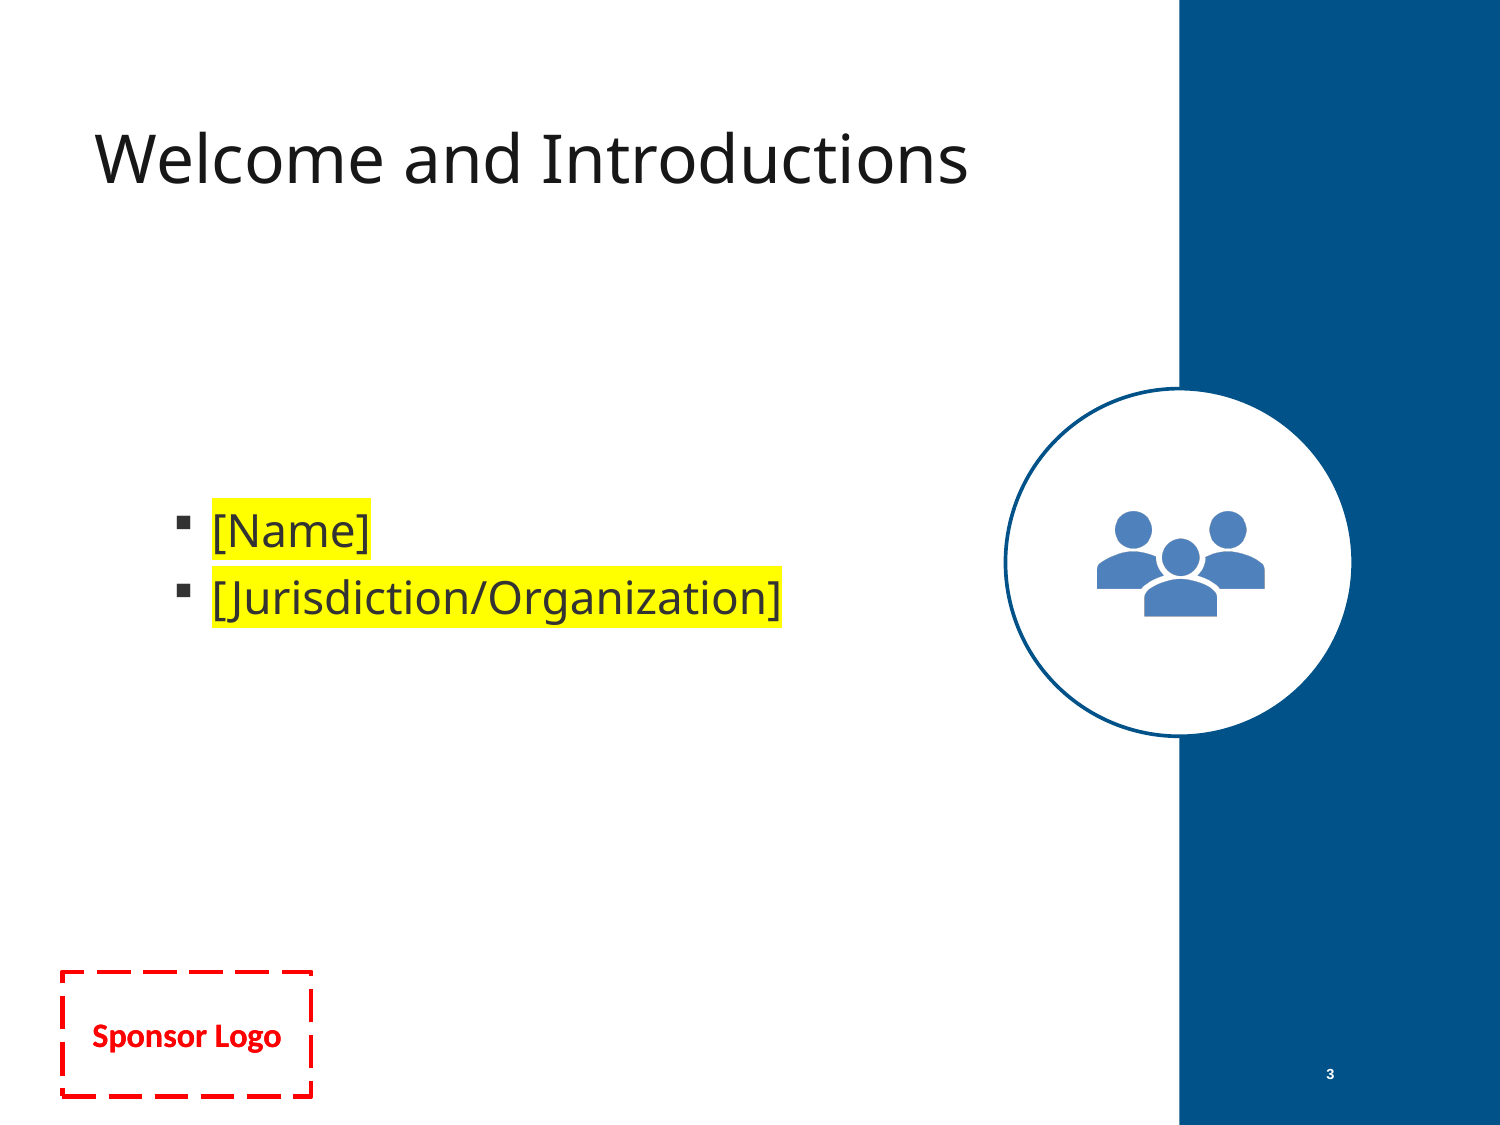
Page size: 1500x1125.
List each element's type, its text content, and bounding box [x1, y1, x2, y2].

slide_number 3 [1242, 1052, 1368, 1098]
title Welcome and Introductions [79, 75, 1063, 239]
picture [1086, 469, 1275, 658]
list [Name] [Jurisdiction/Organization] [158, 388, 984, 737]
text_box [1177, 0, 1500, 1125]
text_box [1003, 386, 1356, 739]
